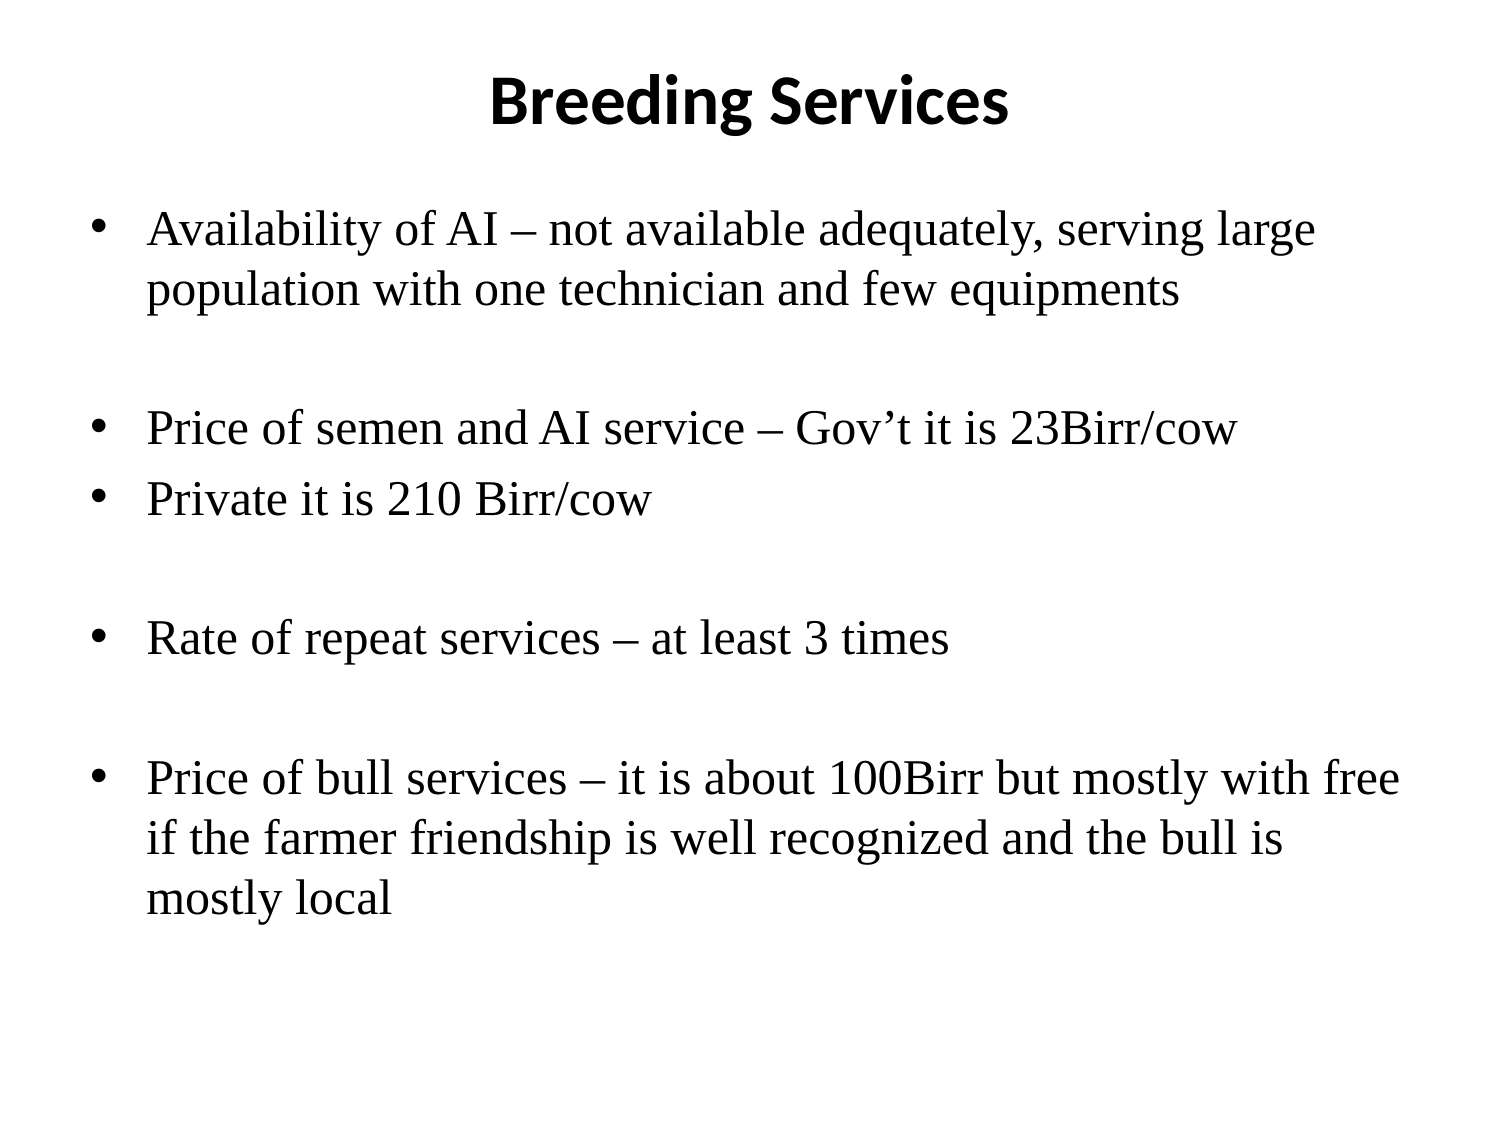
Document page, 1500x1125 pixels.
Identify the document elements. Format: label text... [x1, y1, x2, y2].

list Availability of AI – not available adequately, serving large population with one technician and few equipments Price of semen and AI service – Gov’t it is 23Birr/cow Private it is 210 Birr/cow Rate of repeat services – at least 3 times Price of bull services – it is about 100Birr but mostly with free if the farmer friendship is well recognized and the bull is mostly local [75, 187, 1425, 930]
title Breeding Services [75, 45, 1425, 187]
